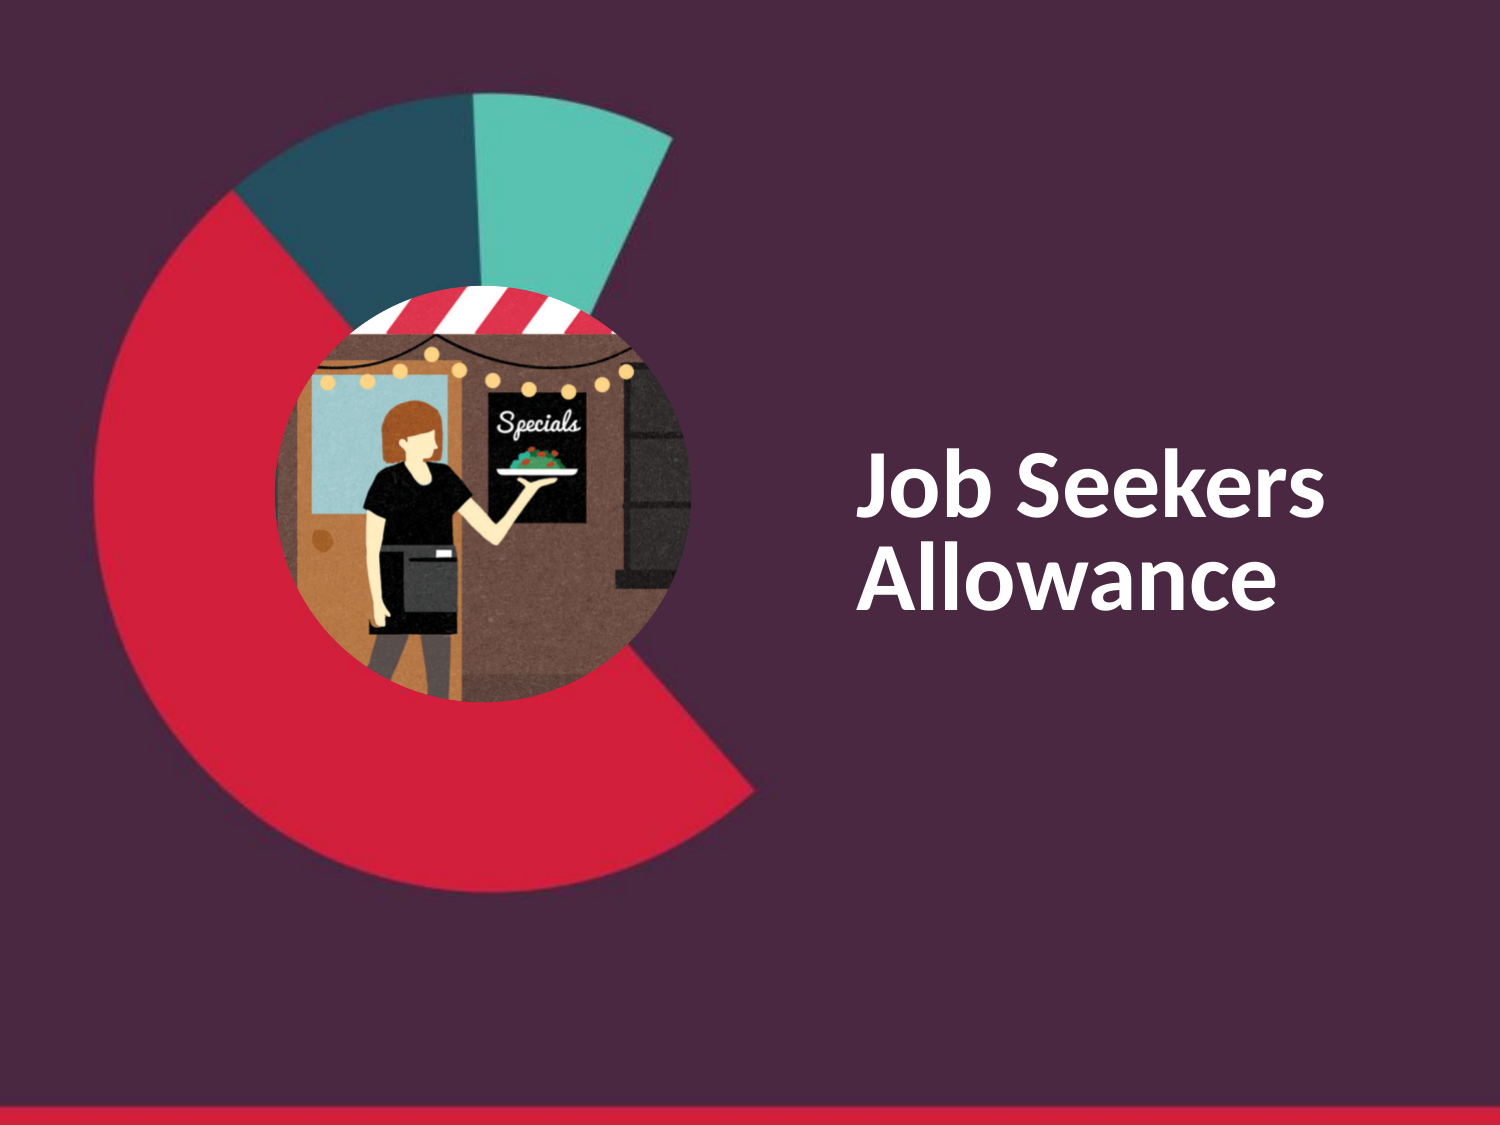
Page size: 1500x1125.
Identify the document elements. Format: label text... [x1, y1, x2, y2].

title Job Seekers Allowance [856, 442, 1402, 631]
picture [0, 0, 1500, 1125]
